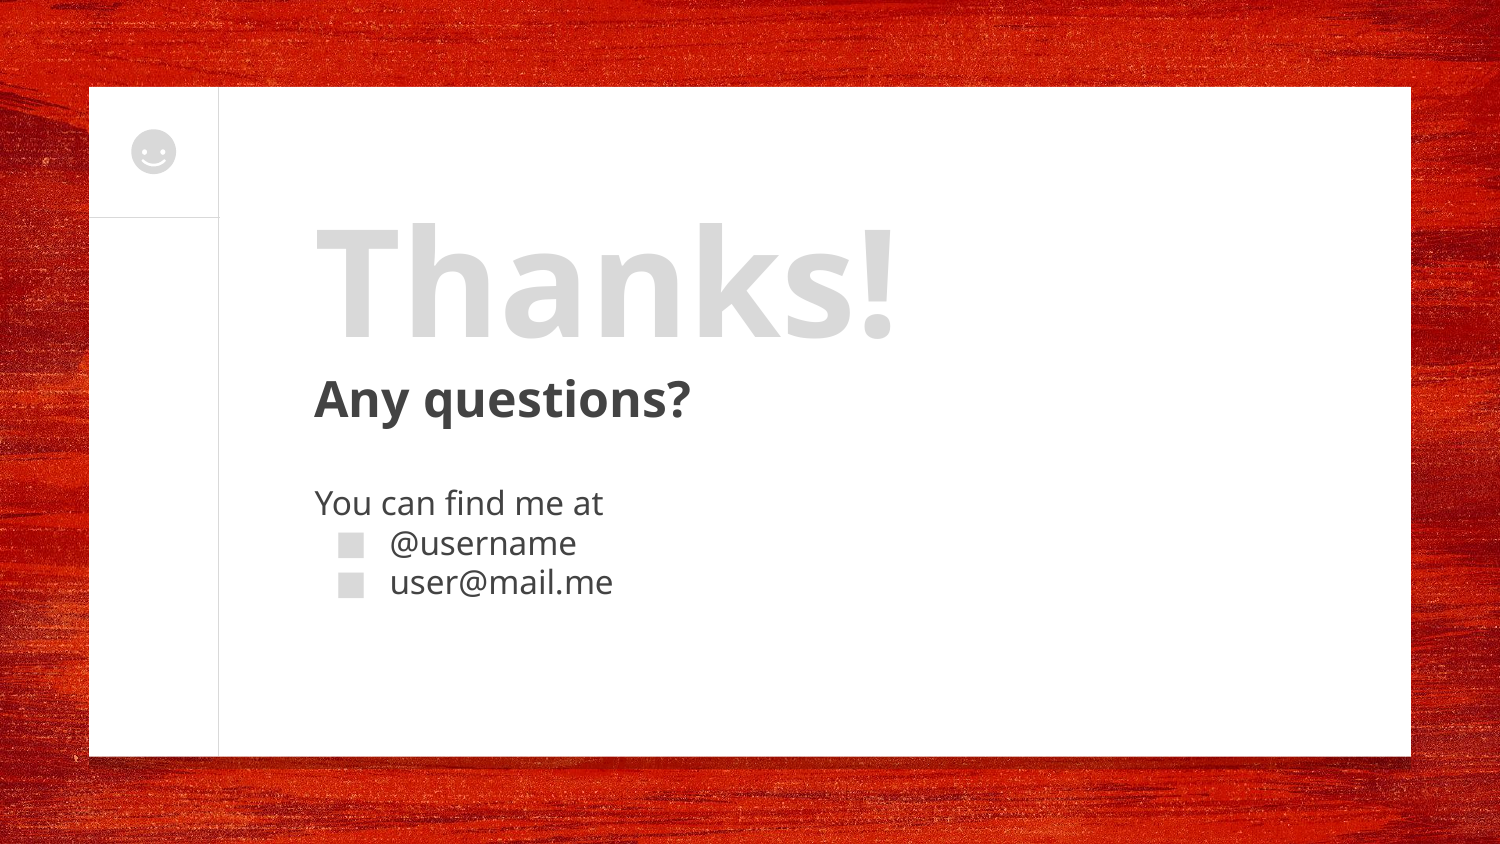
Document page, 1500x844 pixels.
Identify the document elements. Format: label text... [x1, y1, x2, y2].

title Thanks! Any questions? [299, 172, 1184, 466]
text_box [131, 129, 177, 175]
picture [0, 0, 1500, 844]
subtitle You can find me at @username user@mail.me [299, 466, 1195, 705]
